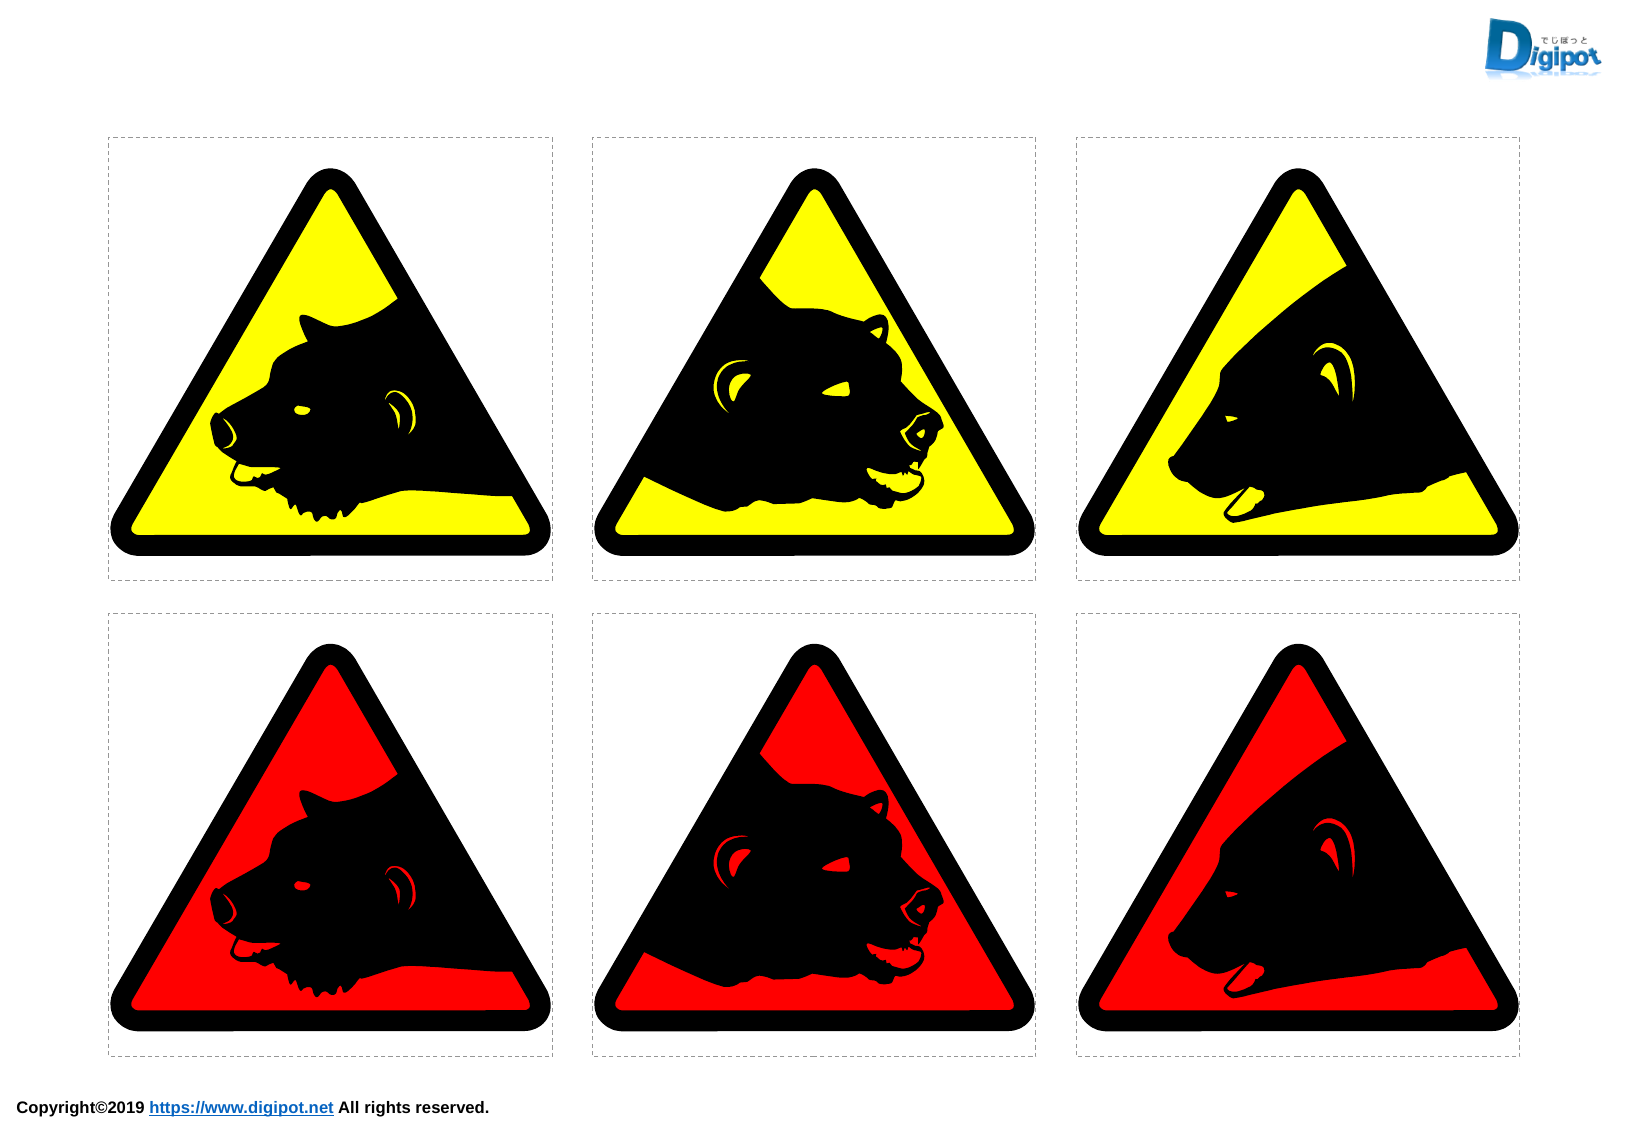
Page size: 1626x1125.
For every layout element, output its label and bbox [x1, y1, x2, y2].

text_box [120, 654, 541, 1021]
text_box [604, 178, 1025, 546]
text_box [1088, 654, 1509, 1021]
text_box [1088, 178, 1509, 546]
picture [1485, 18, 1602, 82]
text_box [604, 654, 1025, 1021]
text_box [120, 178, 541, 546]
